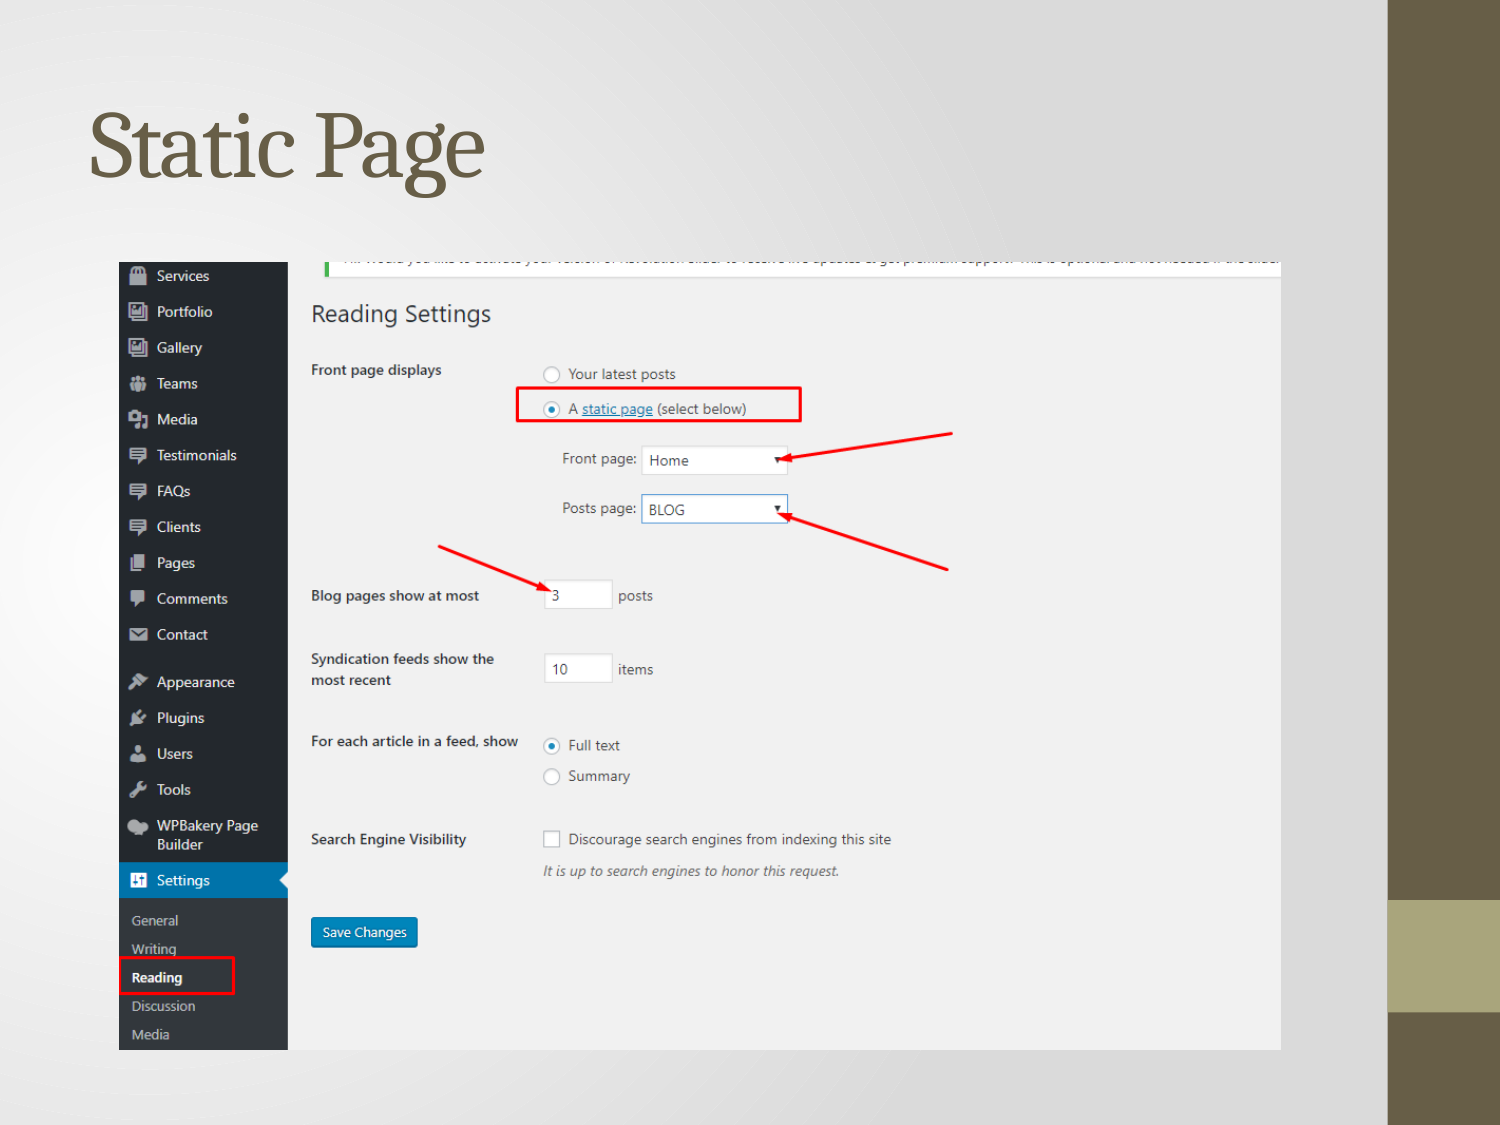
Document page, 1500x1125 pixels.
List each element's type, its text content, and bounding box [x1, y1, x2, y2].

title Static Page [75, 45, 1325, 233]
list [119, 261, 1281, 1051]
